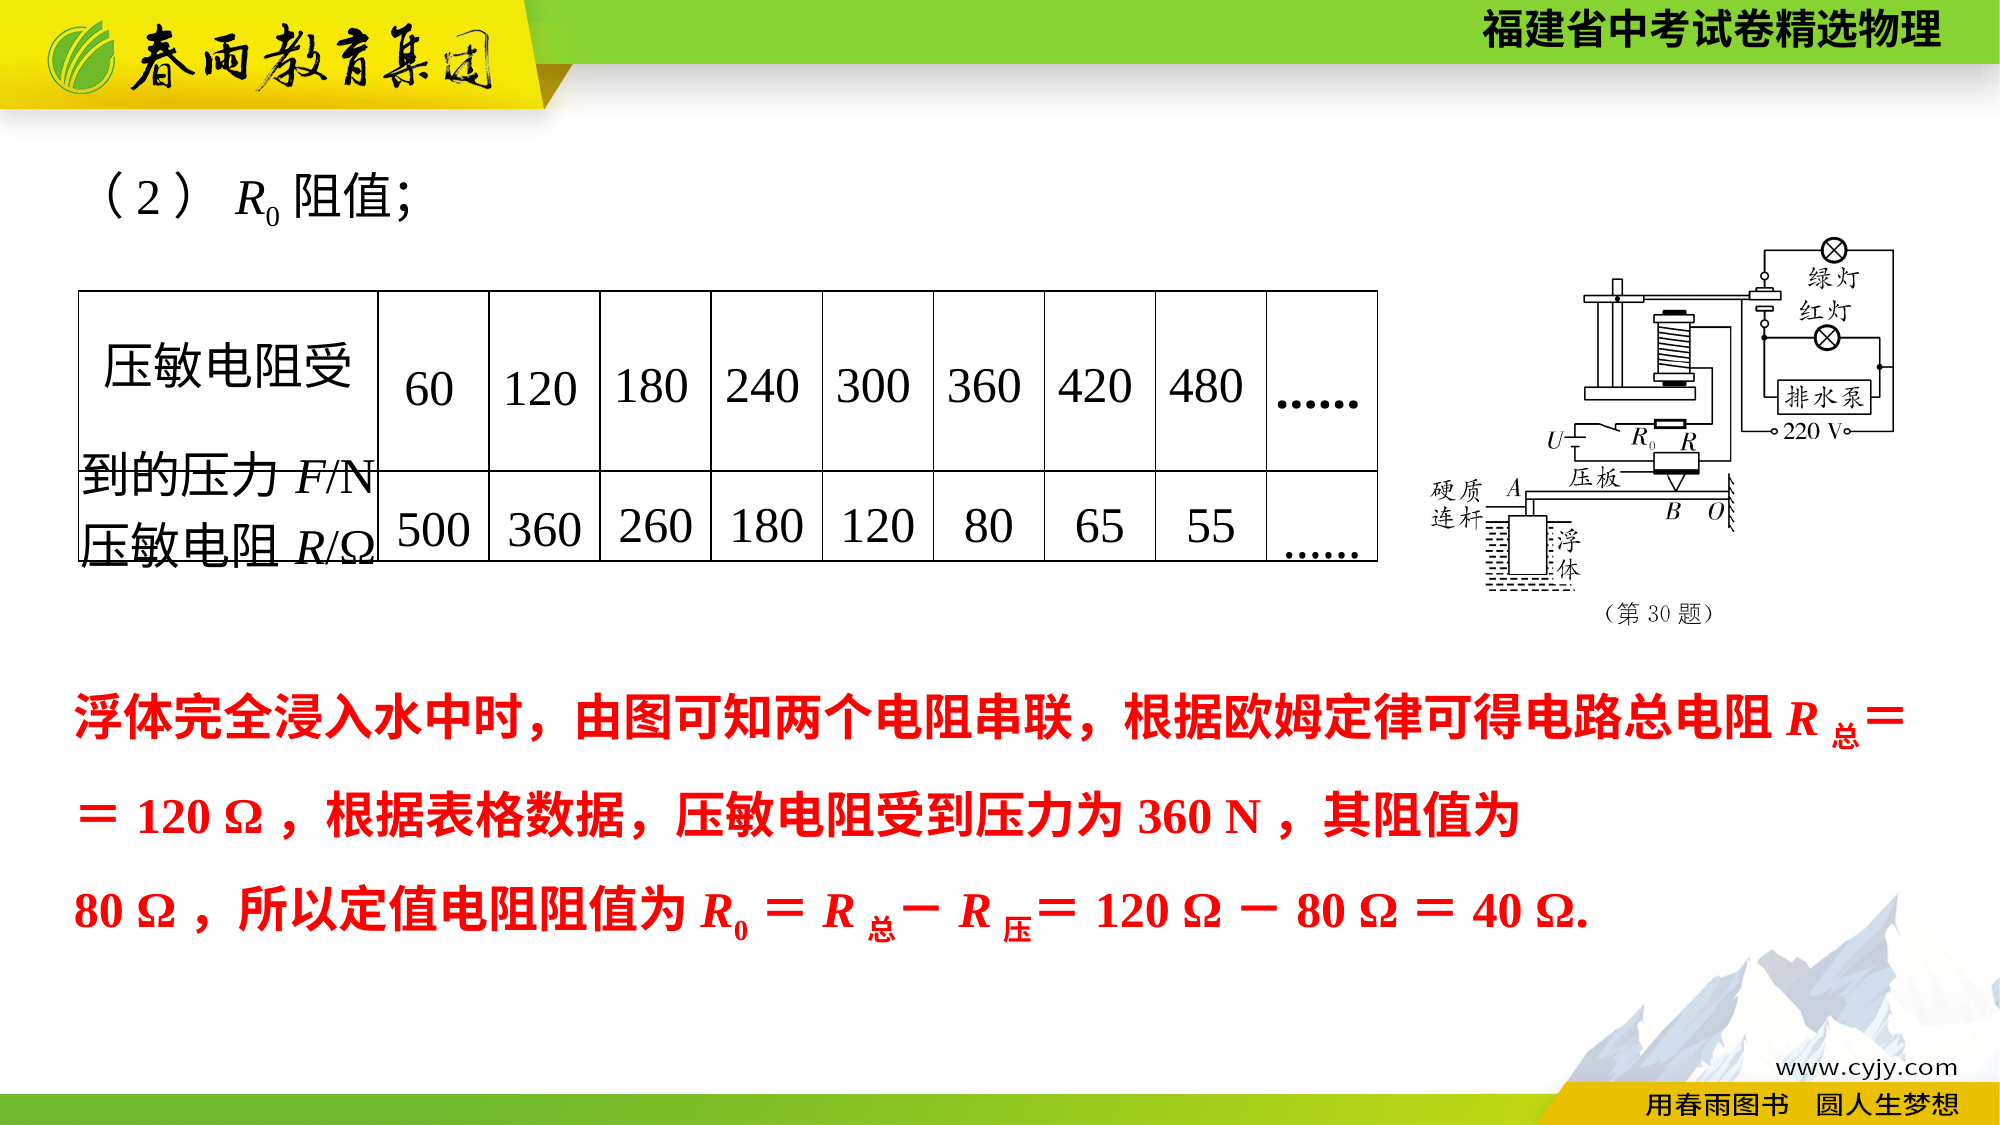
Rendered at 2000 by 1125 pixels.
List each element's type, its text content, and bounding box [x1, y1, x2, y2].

table_cell 360 [490, 472, 599, 560]
table_header 420 [1040, 330, 1151, 420]
table_header 120 [485, 330, 596, 420]
table_header [379, 292, 488, 330]
table_header [490, 420, 599, 470]
table_header [1045, 420, 1155, 470]
table_header [712, 292, 822, 330]
table_cell 55 [1156, 472, 1266, 560]
table_header 480 [1151, 330, 1260, 420]
table_cell 180 [712, 472, 822, 560]
table_header 60 [374, 330, 485, 420]
table_header 300 [818, 330, 929, 420]
table_header [1267, 292, 1377, 470]
picture [0, 0, 2000, 1125]
table_header 180 [596, 330, 707, 420]
table_header [934, 420, 1044, 470]
table_header [1156, 420, 1266, 470]
table_header [601, 292, 710, 330]
table_cell 压敏电阻R/Ω [79, 472, 377, 560]
table_header [934, 292, 1044, 330]
table_cell 80 [934, 472, 1044, 560]
table_header [1045, 292, 1155, 330]
table_header 240 [707, 330, 818, 420]
text_box …… [1260, 320, 1376, 426]
table_cell 500 [379, 472, 488, 560]
table_header [379, 420, 488, 470]
table_header [1156, 292, 1266, 330]
table_cell 120 [823, 472, 933, 560]
table_header [712, 420, 822, 470]
table_header [823, 420, 933, 470]
table_header [601, 420, 710, 470]
table_cell 260 [601, 472, 710, 560]
list （2）R0阻值； [59, 122, 1944, 217]
table_header 360 [929, 330, 1040, 420]
table_cell 65 [1045, 472, 1155, 560]
table_header [823, 292, 933, 330]
table_cell …… [1267, 472, 1377, 560]
table_header [490, 292, 599, 330]
table_header 压敏电阻受到的压力F/N [79, 292, 377, 470]
